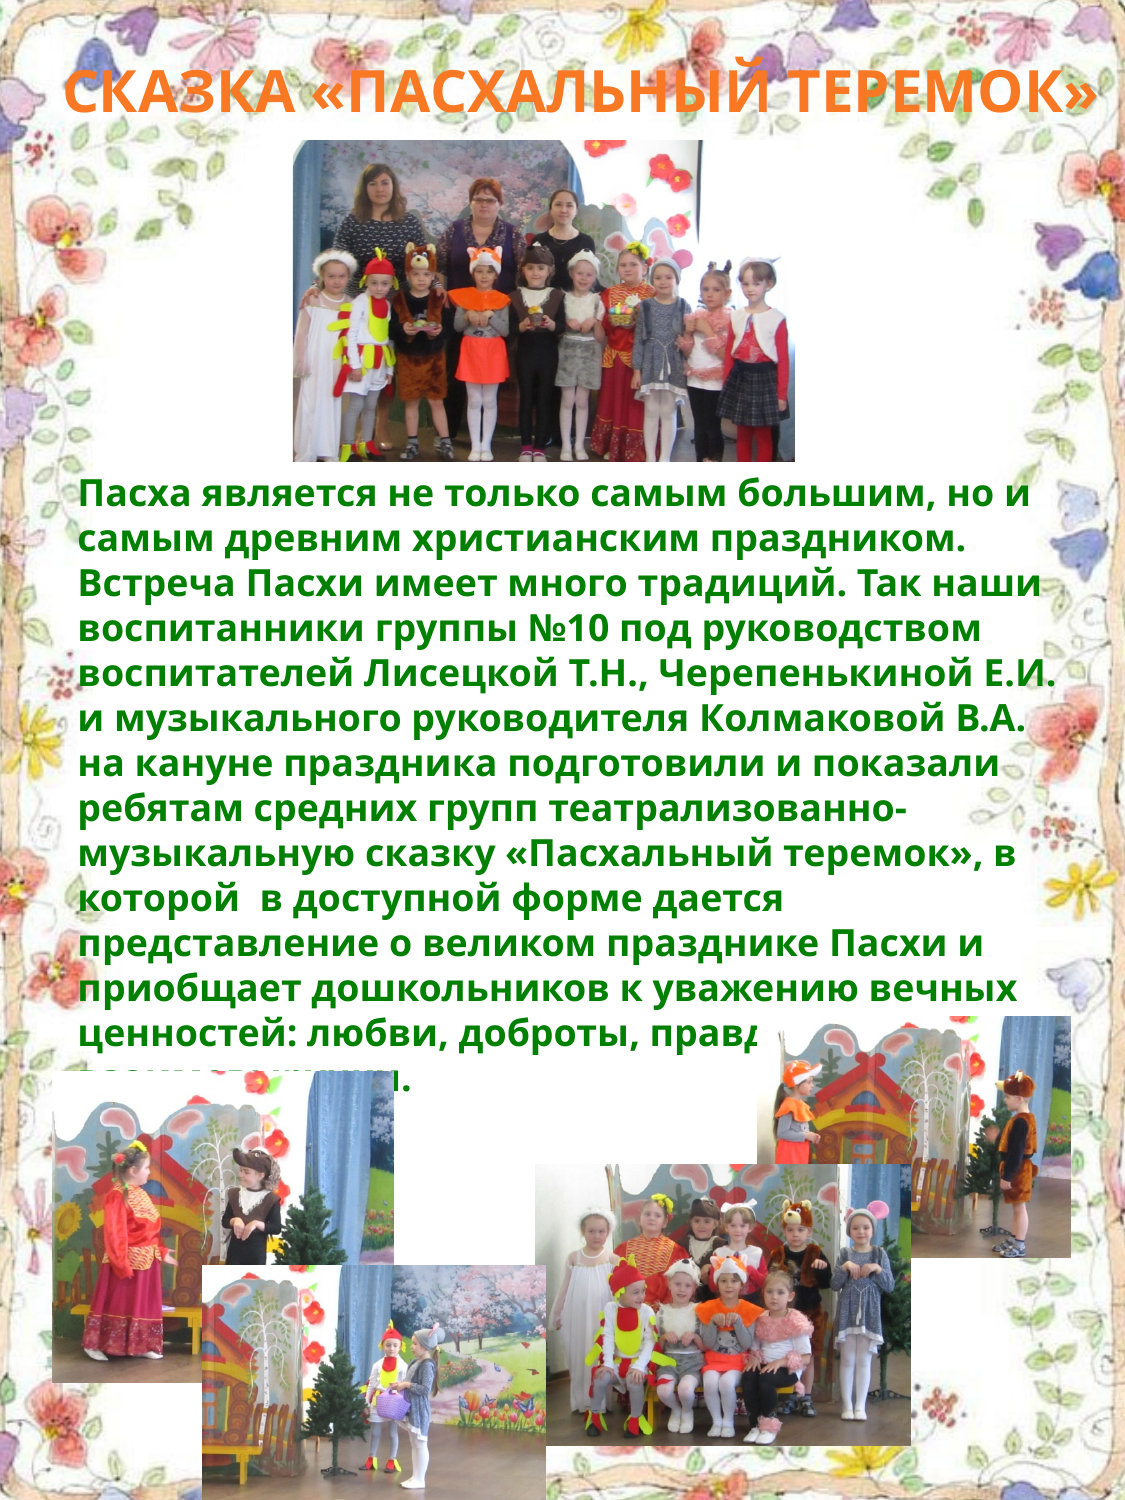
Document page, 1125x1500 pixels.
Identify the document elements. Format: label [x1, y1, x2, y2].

text_box [36, 46, 1125, 1500]
text_box [0, 0, 1125, 1500]
